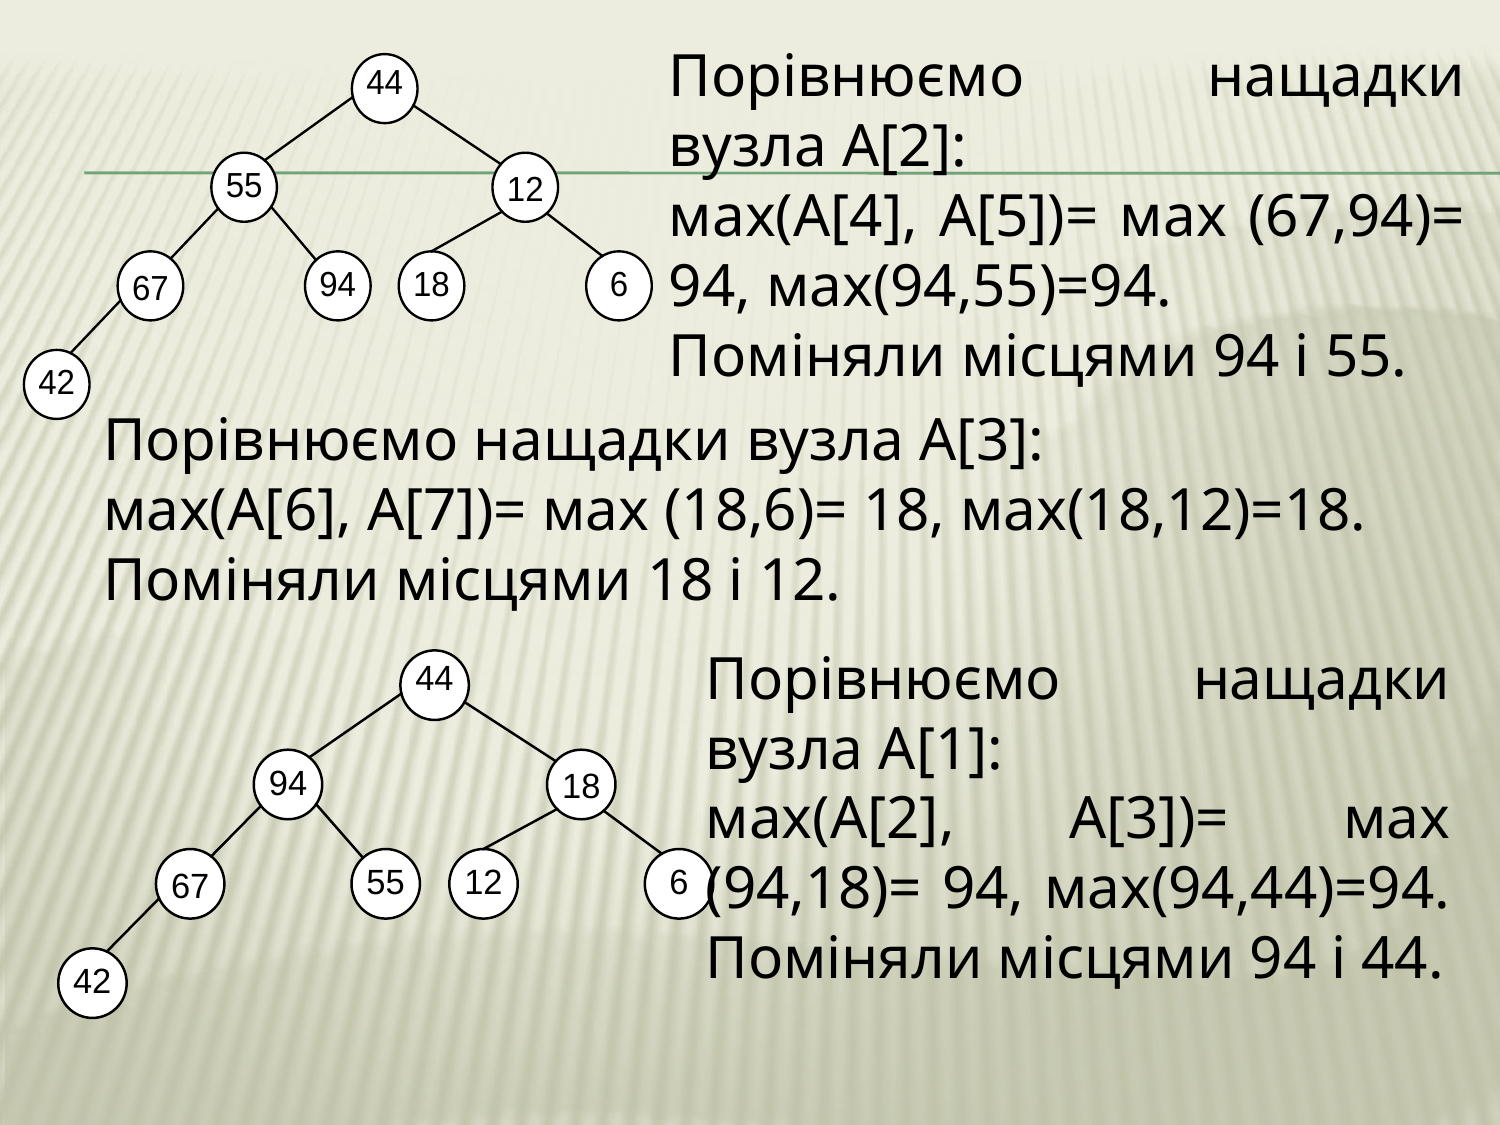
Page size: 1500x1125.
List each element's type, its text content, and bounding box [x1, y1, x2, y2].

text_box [18, 48, 658, 425]
text_box Порівнюємо нащадки вузла А[1]: мах(А[2], А[3])= мах (94,18)= 94, мах(94,44)=94. Поміняли місцями 94 і 44. [690, 633, 1465, 1043]
text_box Порівнюємо нащадки вузла А[3]: мах(А[6], А[7])= мах (18,6)= 18, мах(18,12)=18. Поміняли місцями 18 і 12. [88, 395, 1465, 643]
text_box Порівнюємо нащадки вузла А[2]: мах(А[4], А[5])= мах (67,94)= 94, мах(94,55)=94. Поміняли місцями 94 і 55. [654, 30, 1480, 396]
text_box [52, 644, 719, 1024]
